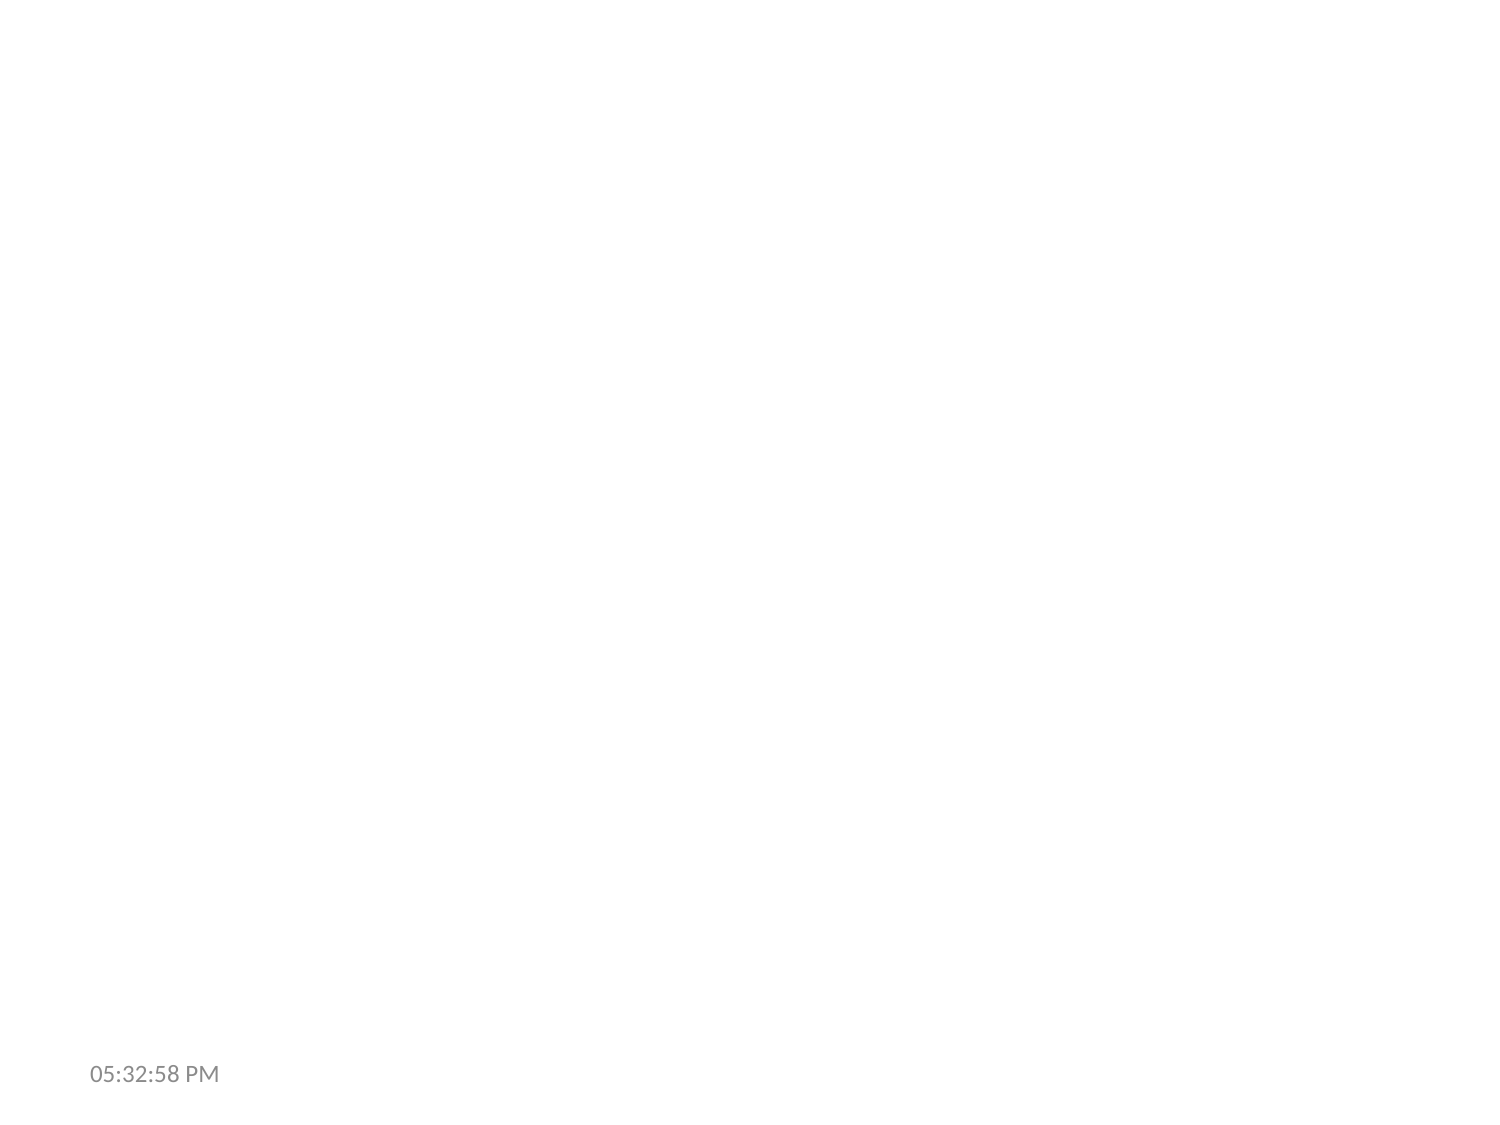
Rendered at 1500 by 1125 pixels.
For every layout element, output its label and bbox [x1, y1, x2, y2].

slide_number [75, 1042, 425, 1103]
